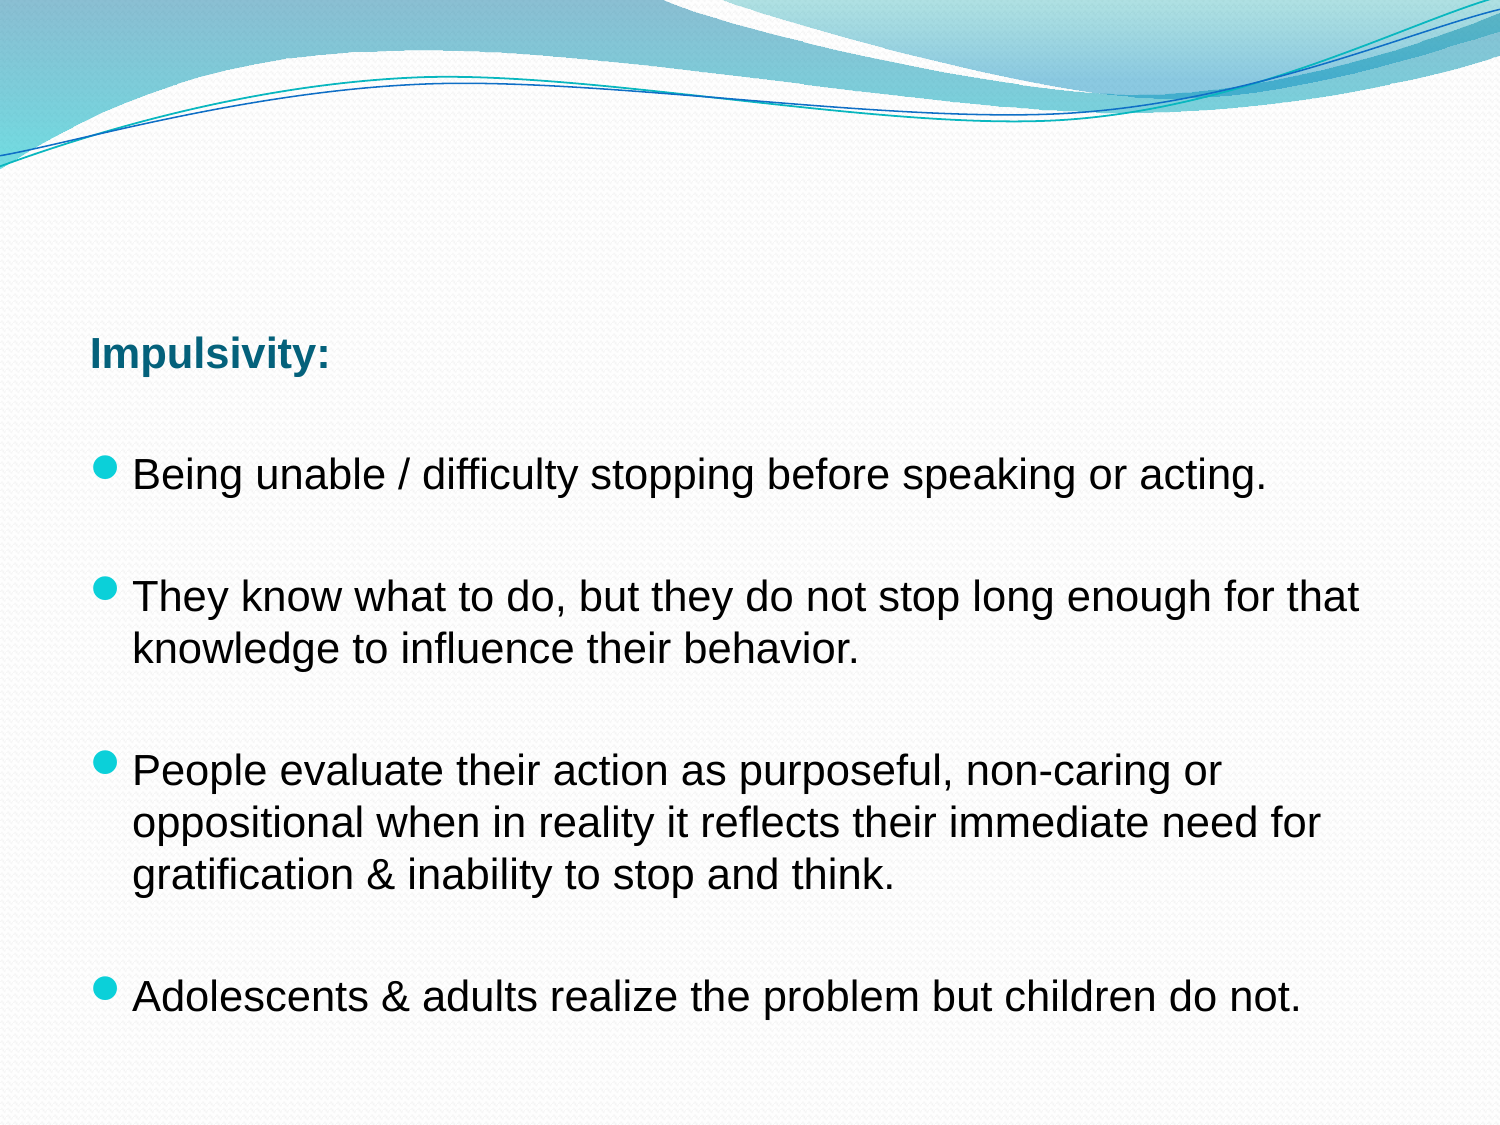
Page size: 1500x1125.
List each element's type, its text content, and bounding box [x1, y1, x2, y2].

list Impulsivity: Being unable / difficulty stopping before speaking or acting. They know what to do, but they do not stop long enough for that knowledge to influence their behavior. People evaluate their action as purposeful, non-caring or oppositional when in reality it reflects their immediate need for gratification & inability to stop and think. Adolescents & adults realize the problem but children do not. [75, 317, 1425, 1038]
